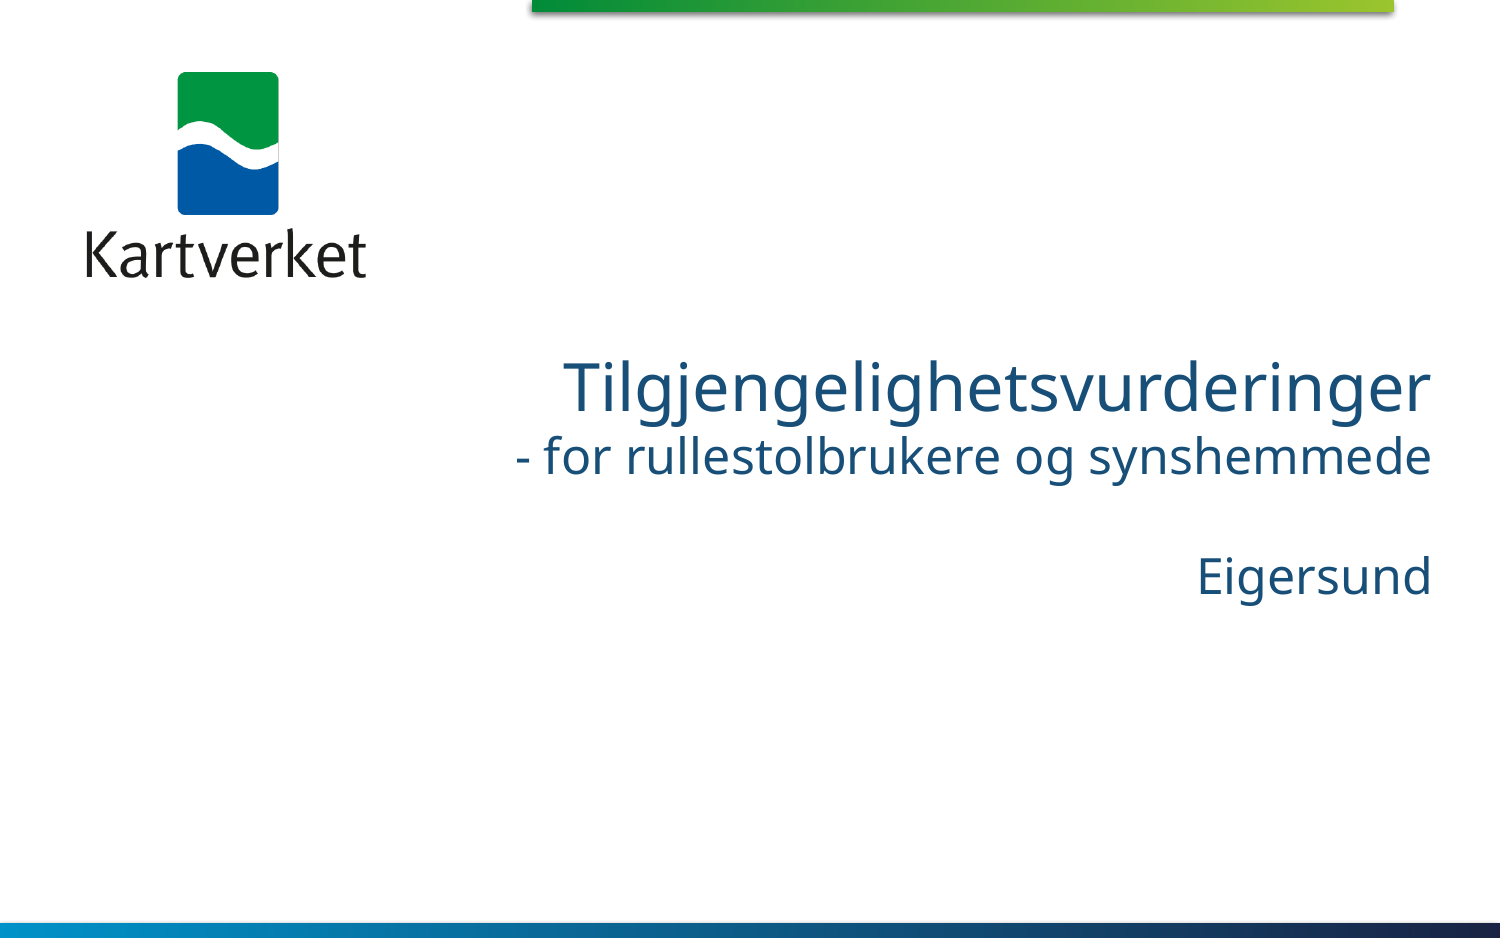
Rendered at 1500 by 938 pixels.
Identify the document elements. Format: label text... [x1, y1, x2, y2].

text_box Tilgjengelighetsvurderinger - for rullestolbrukere og synshemmede Eigersund [66, 337, 1449, 613]
